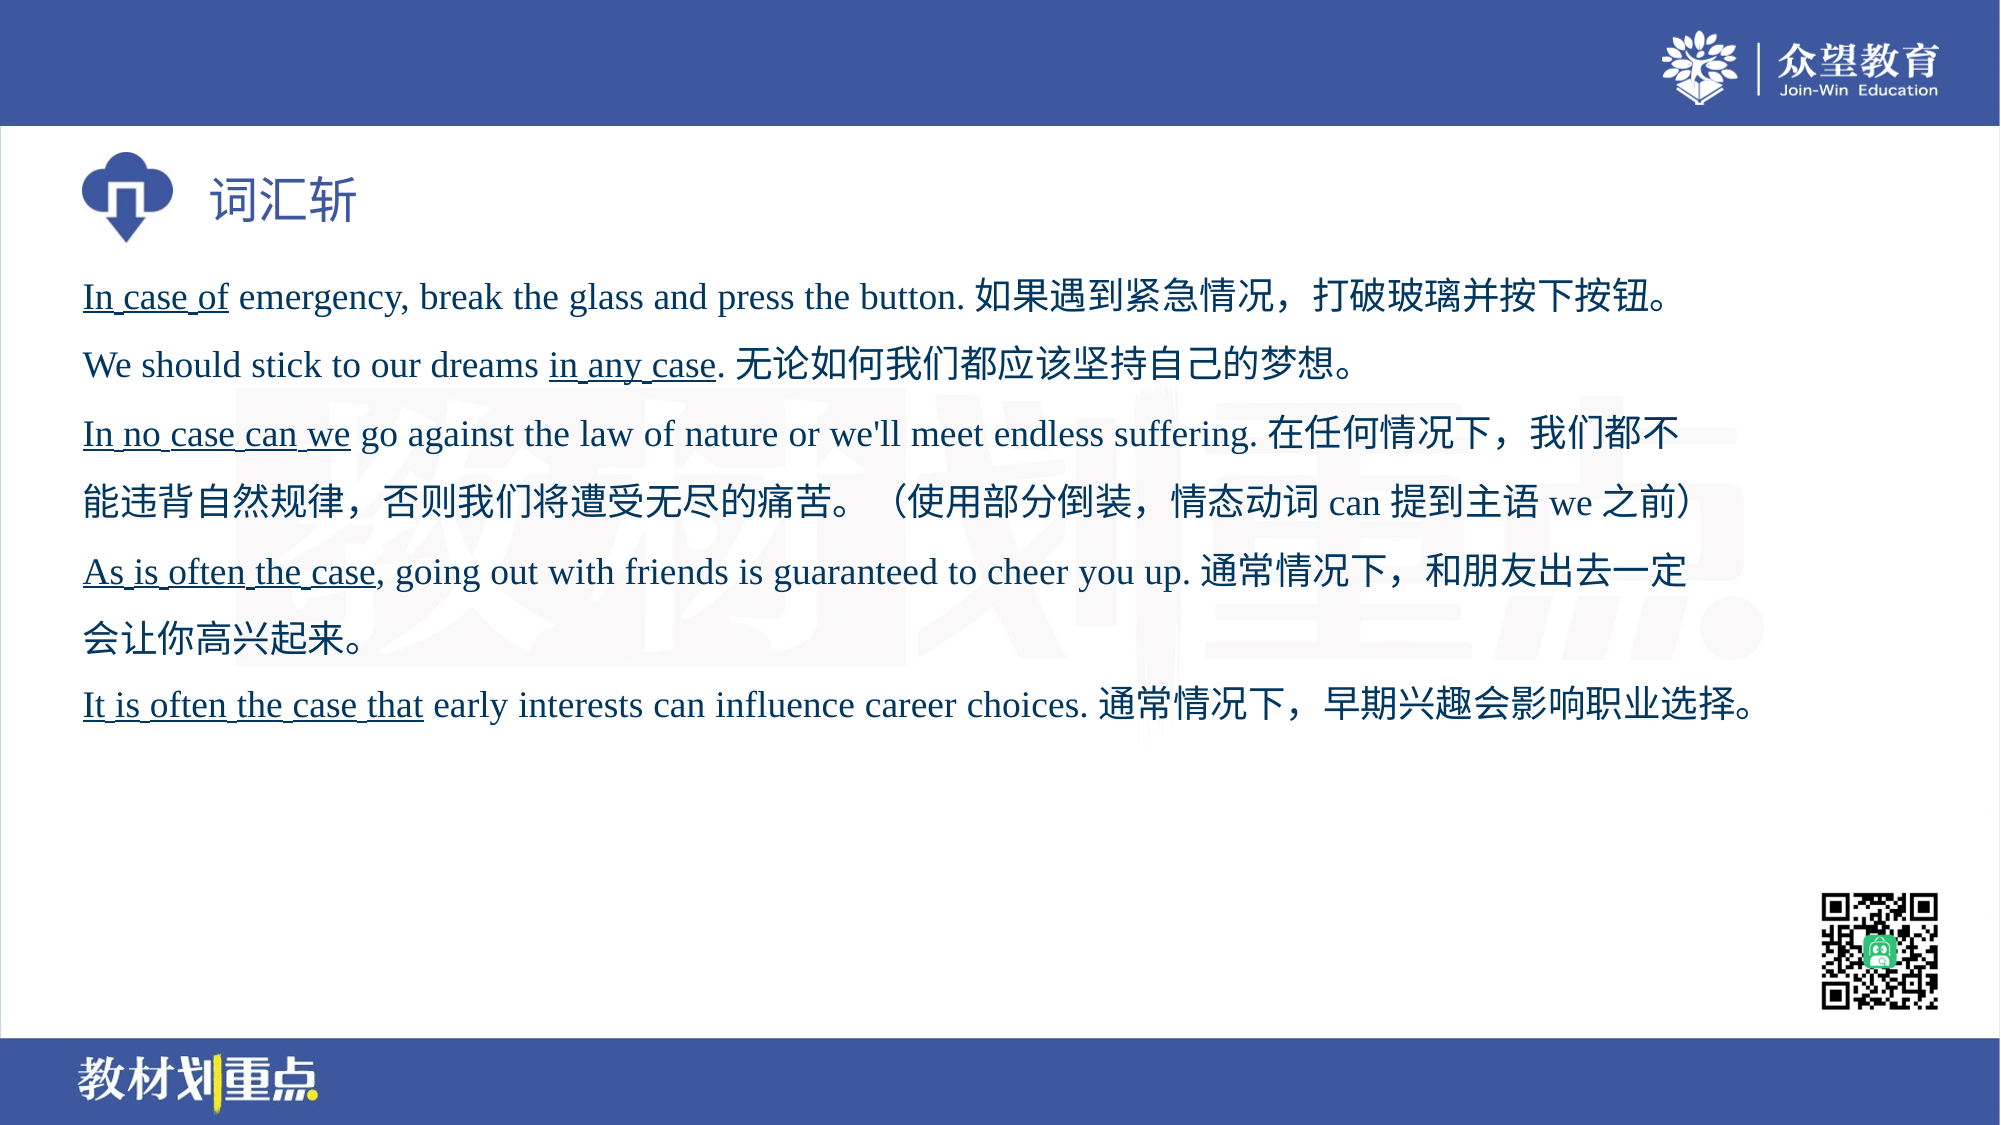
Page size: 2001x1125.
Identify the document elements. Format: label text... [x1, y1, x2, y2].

text_box In case of emergency, break the glass and press the button.如果遇到紧急情况，打破玻璃并按下按钮。 We should stick to our dreams in any case.无论如何我们都应该坚持自己的梦想。 In no case can we go against the law of nature or we'll meet endless suffering.在任何情况下，我们都不 能违背自然规律，否则我们将遭受无尽的痛苦。（使用部分倒装，情态动词can提到主语we之前） As is often the case, going out with friends is guaranteed to cheer you up.通常情况下，和朋友出去一定 会让你高兴起来。 It is often the case that early interests can influence career choices.通常情况下，早期兴趣会影响职业选择。 [82, 247, 1817, 718]
picture [0, 0, 2000, 1125]
